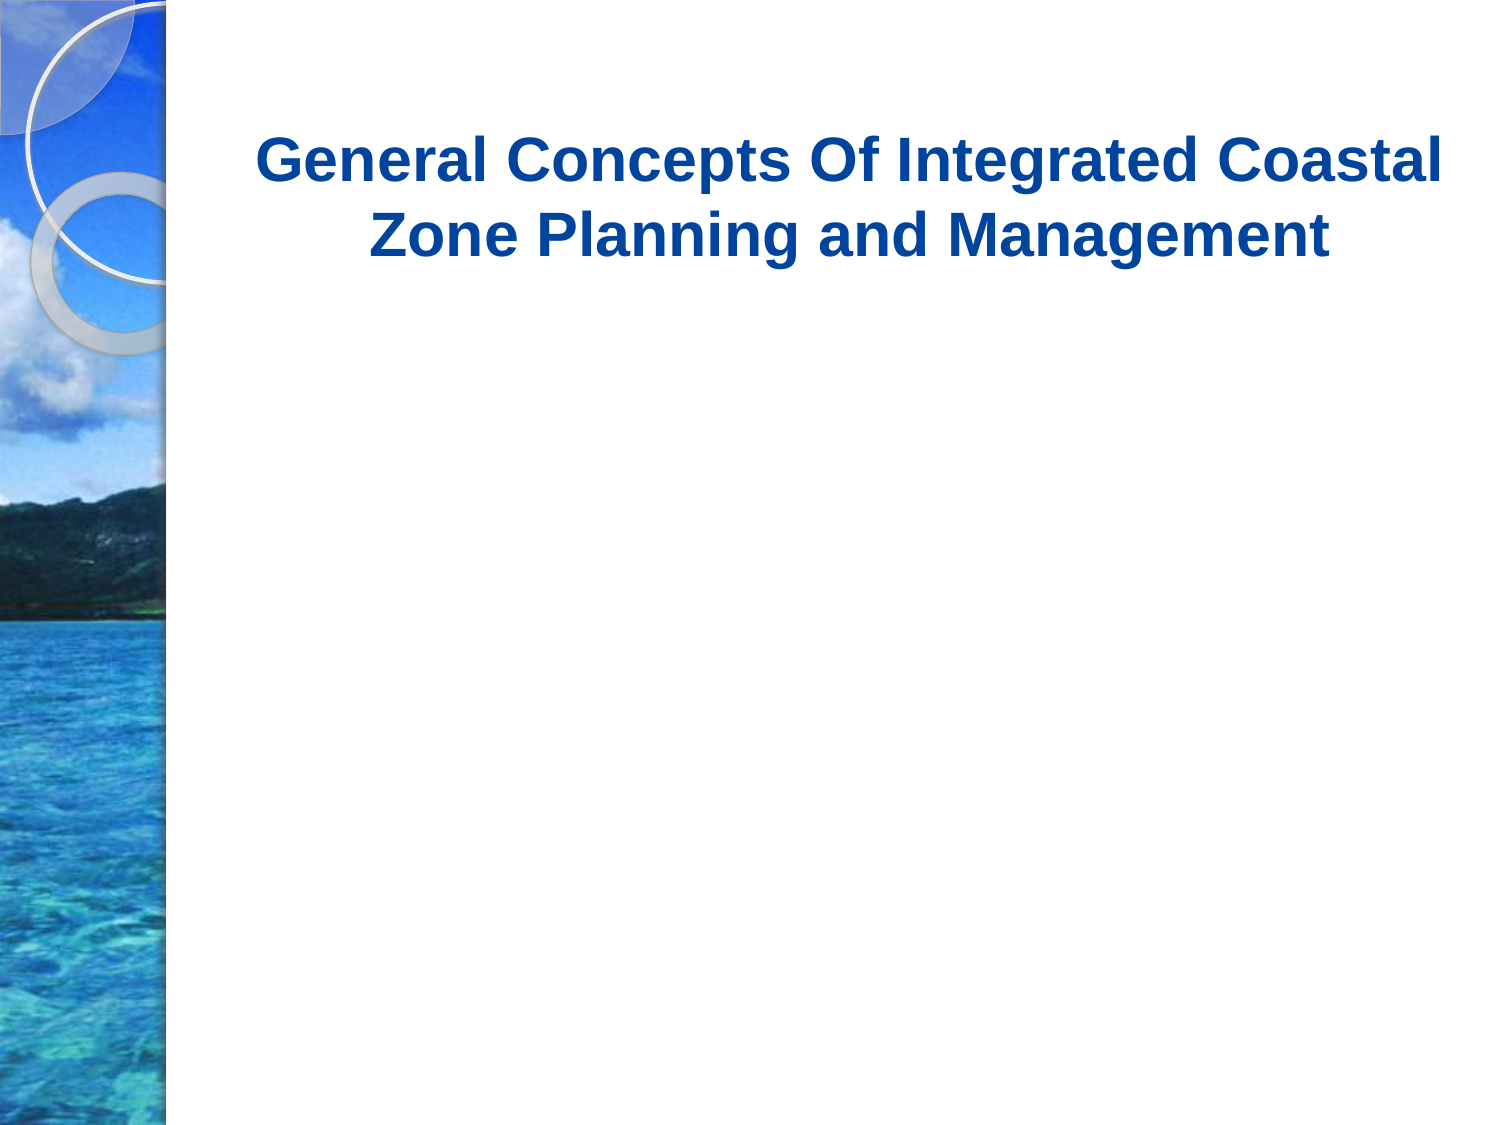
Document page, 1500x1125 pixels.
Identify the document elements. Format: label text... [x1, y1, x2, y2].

picture [62, 195, 160, 280]
title General Concepts Of Integrated Coastal Zone Planning and Management [235, 99, 1466, 288]
picture [32, 13, 160, 207]
picture [0, 134, 166, 1125]
picture [136, 0, 166, 4]
picture [53, 240, 160, 332]
